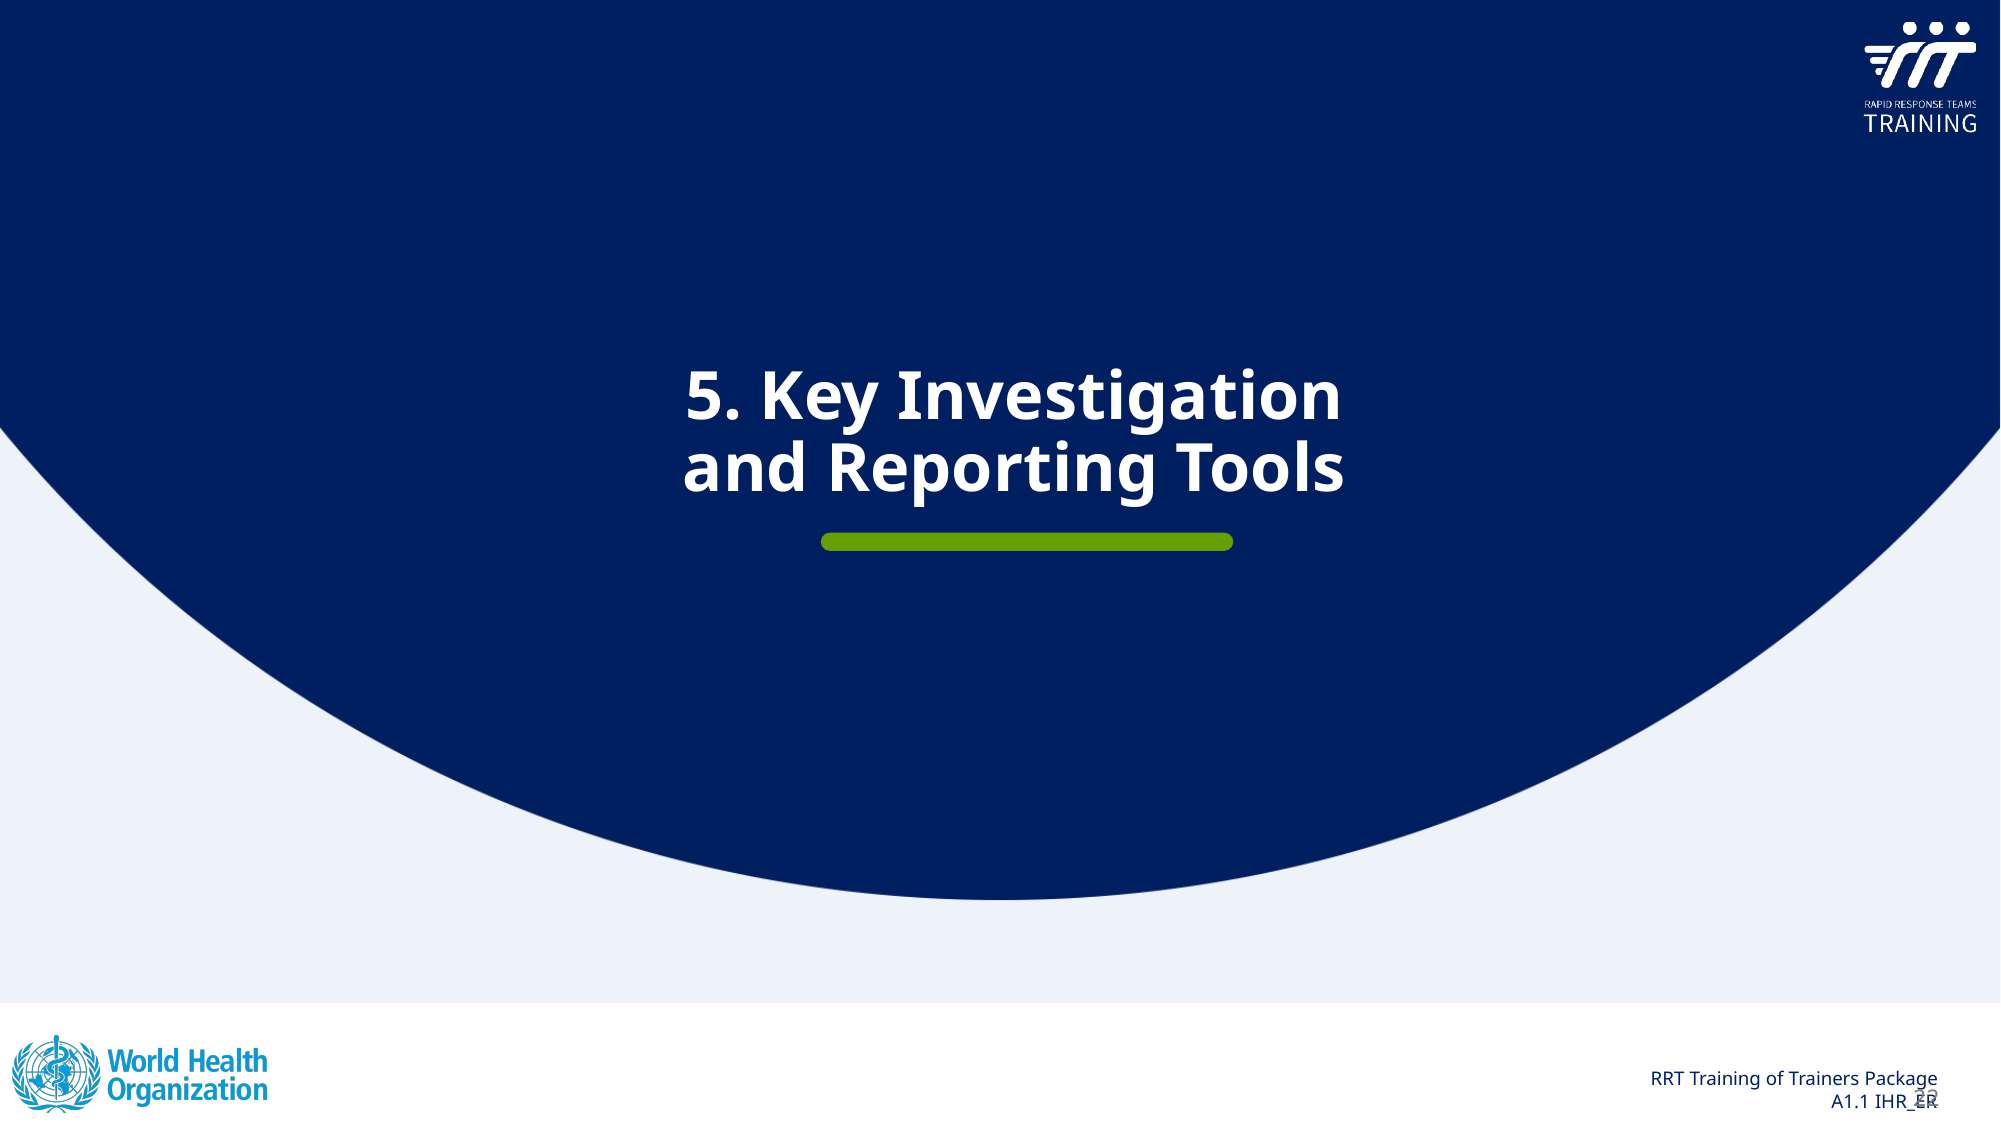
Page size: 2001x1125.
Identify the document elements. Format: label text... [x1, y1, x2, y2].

picture [0, 0, 2001, 1003]
list 5. Key Investigation and Reporting Tools [655, 278, 1392, 590]
picture [12, 1035, 267, 1113]
picture [58, 1050, 64, 1058]
picture [12, 1083, 48, 1113]
